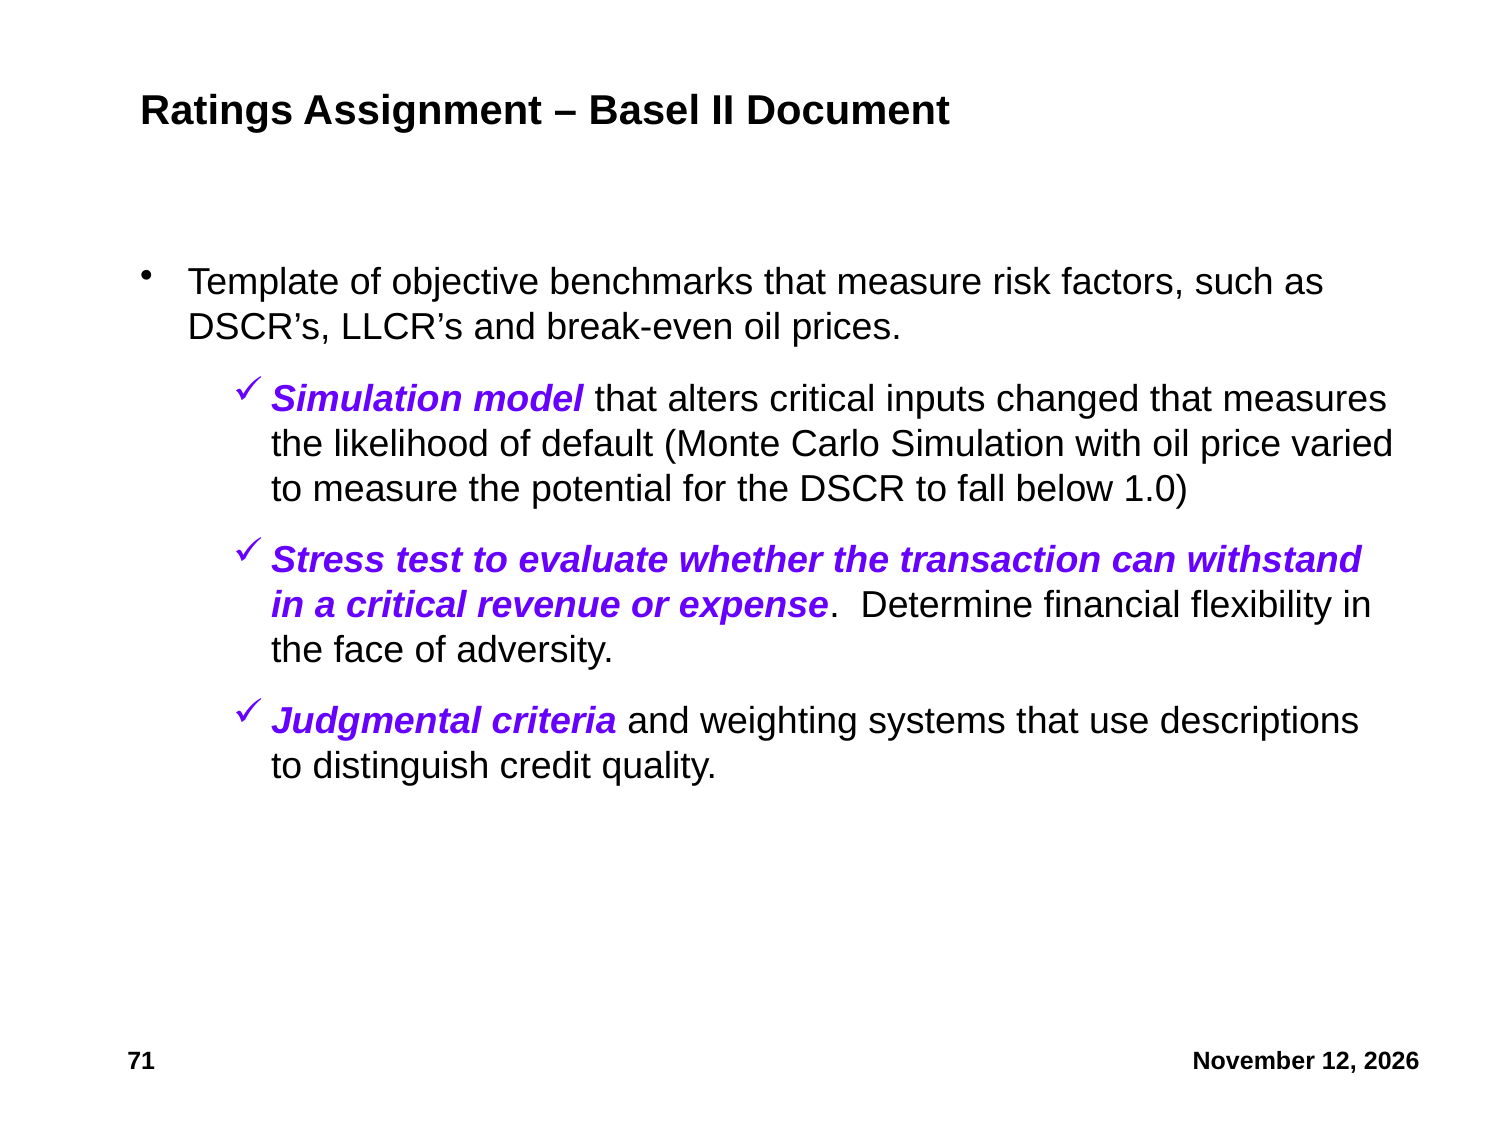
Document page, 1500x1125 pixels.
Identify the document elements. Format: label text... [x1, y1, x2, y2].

title Ratings Assignment – Basel II Document [124, 74, 1376, 226]
list Template of objective benchmarks that measure risk factors, such as DSCR’s, LLCR’s and break-even oil prices. Simulation model that alters critical inputs changed that measures the likelihood of default (Monte Carlo Simulation with oil price varied to measure the potential for the DSCR to fall below 1.0) Stress test to evaluate whether the transaction can withstand in a critical revenue or expense. Determine financial flexibility in the face of adversity. Judgmental criteria and weighting systems that use descriptions to distinguish credit quality. [124, 249, 1413, 1001]
